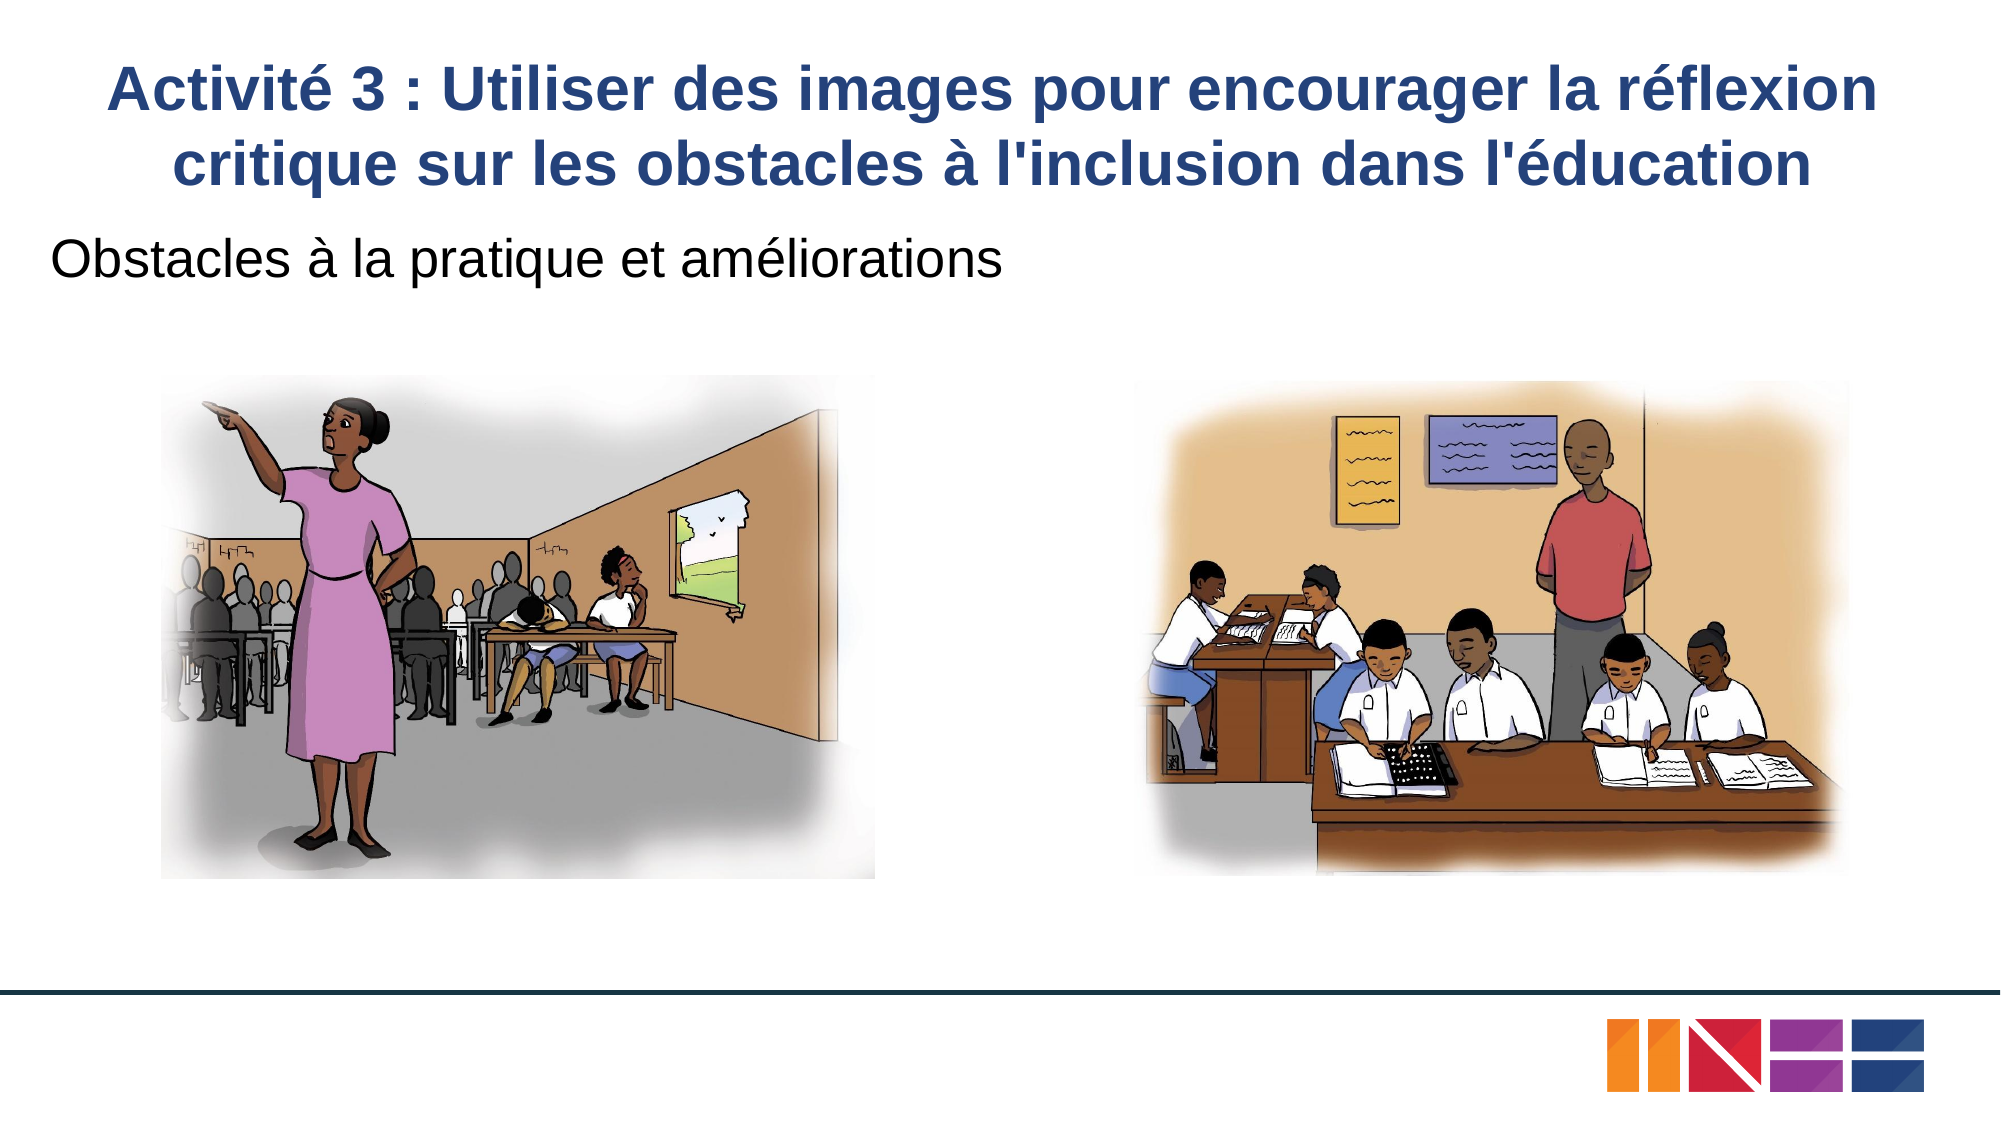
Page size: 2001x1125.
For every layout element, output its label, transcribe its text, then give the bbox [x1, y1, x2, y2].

list Obstacles à la pratique et améliorations [31, 203, 1971, 954]
title Activité 3 : Utiliser des images pour encourager la réflexion critique sur les obstacles à l'inclusion dans l'éducation [31, 28, 1957, 145]
picture [161, 375, 875, 879]
picture [1607, 1019, 1924, 1092]
picture [1134, 378, 1855, 876]
